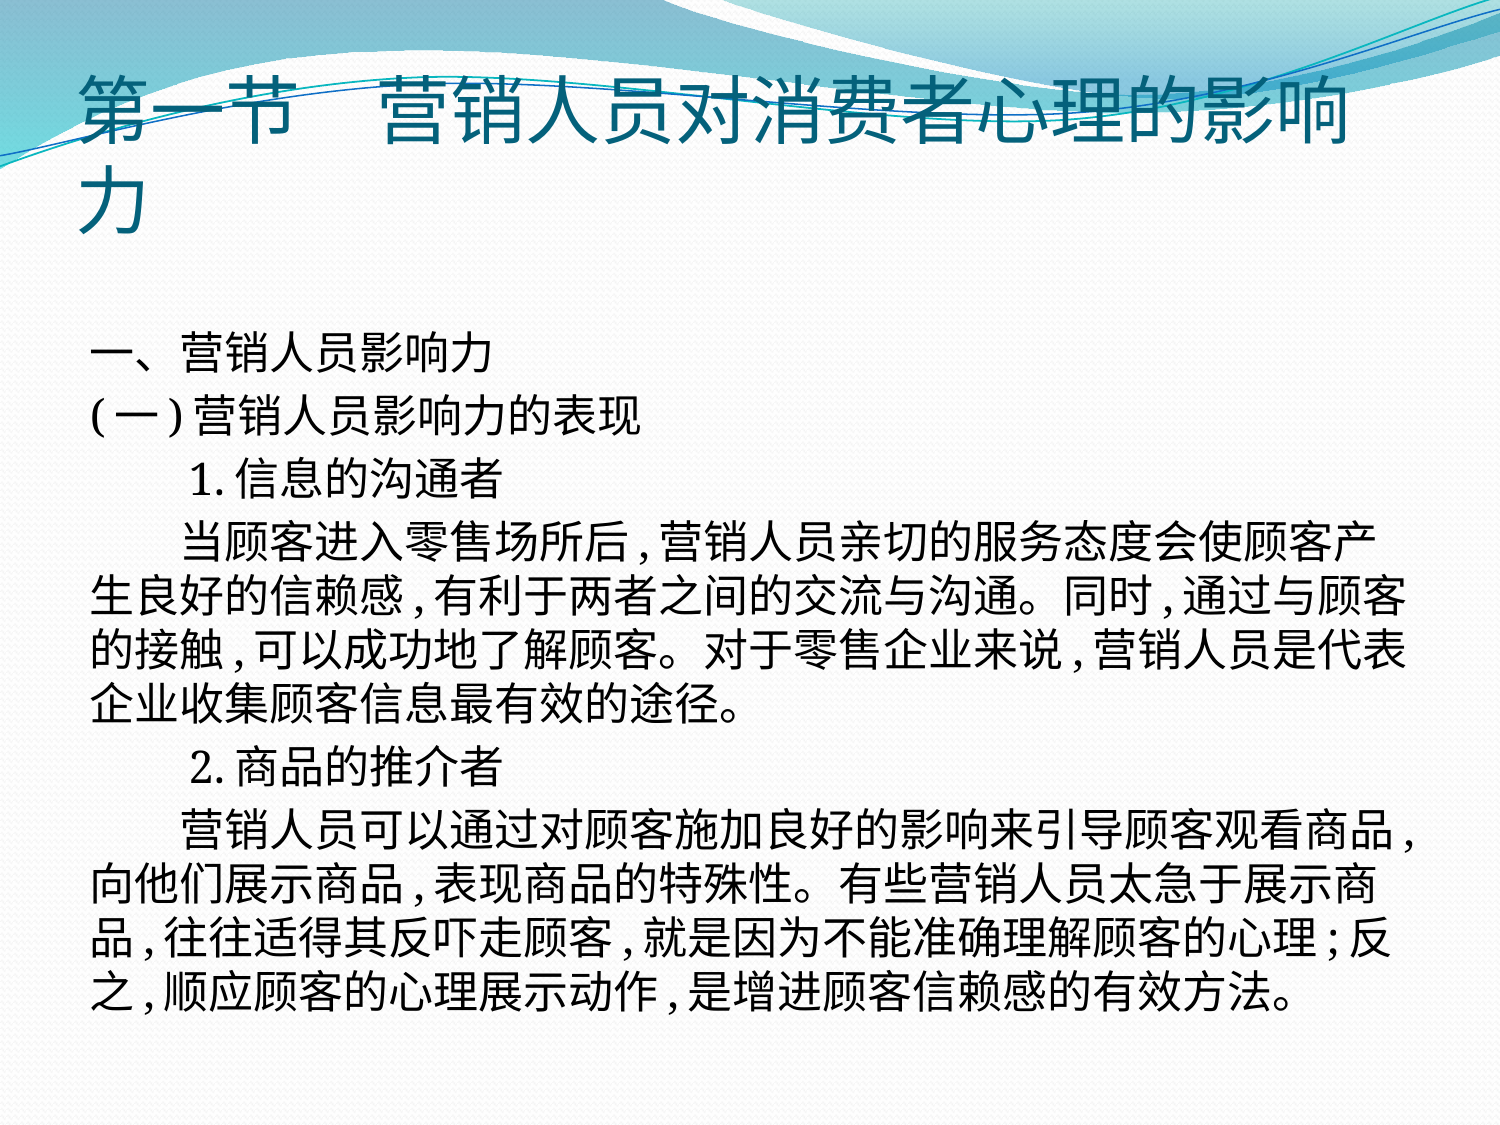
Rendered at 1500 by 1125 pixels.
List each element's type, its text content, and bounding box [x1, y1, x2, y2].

title 第一节 营销人员对消费者心理的影响力 [75, 115, 1425, 244]
list 一、营销人员影响力 (一)营销人员影响力的表现 1.信息的沟通者 当顾客进入零售场所后,营销人员亲切的服务态度会使顾客产生良好的信赖感,有利于两者之间的交流与沟通。同时,通过与顾客的接触,可以成功地了解顾客。对于零售企业来说,营销人员是代表企业收集顾客信息最有效的途径。 2.商品的推介者 营销人员可以通过对顾客施加良好的影响来引导顾客观看商品,向他们展示商品,表现商品的特殊性。有些营销人员太急于展示商品,往往适得其反吓走顾客,就是因为不能准确理解顾客的心理;反之,顺应顾客的心理展示动作,是增进顾客信赖感的有效方法。 [75, 317, 1425, 1038]
